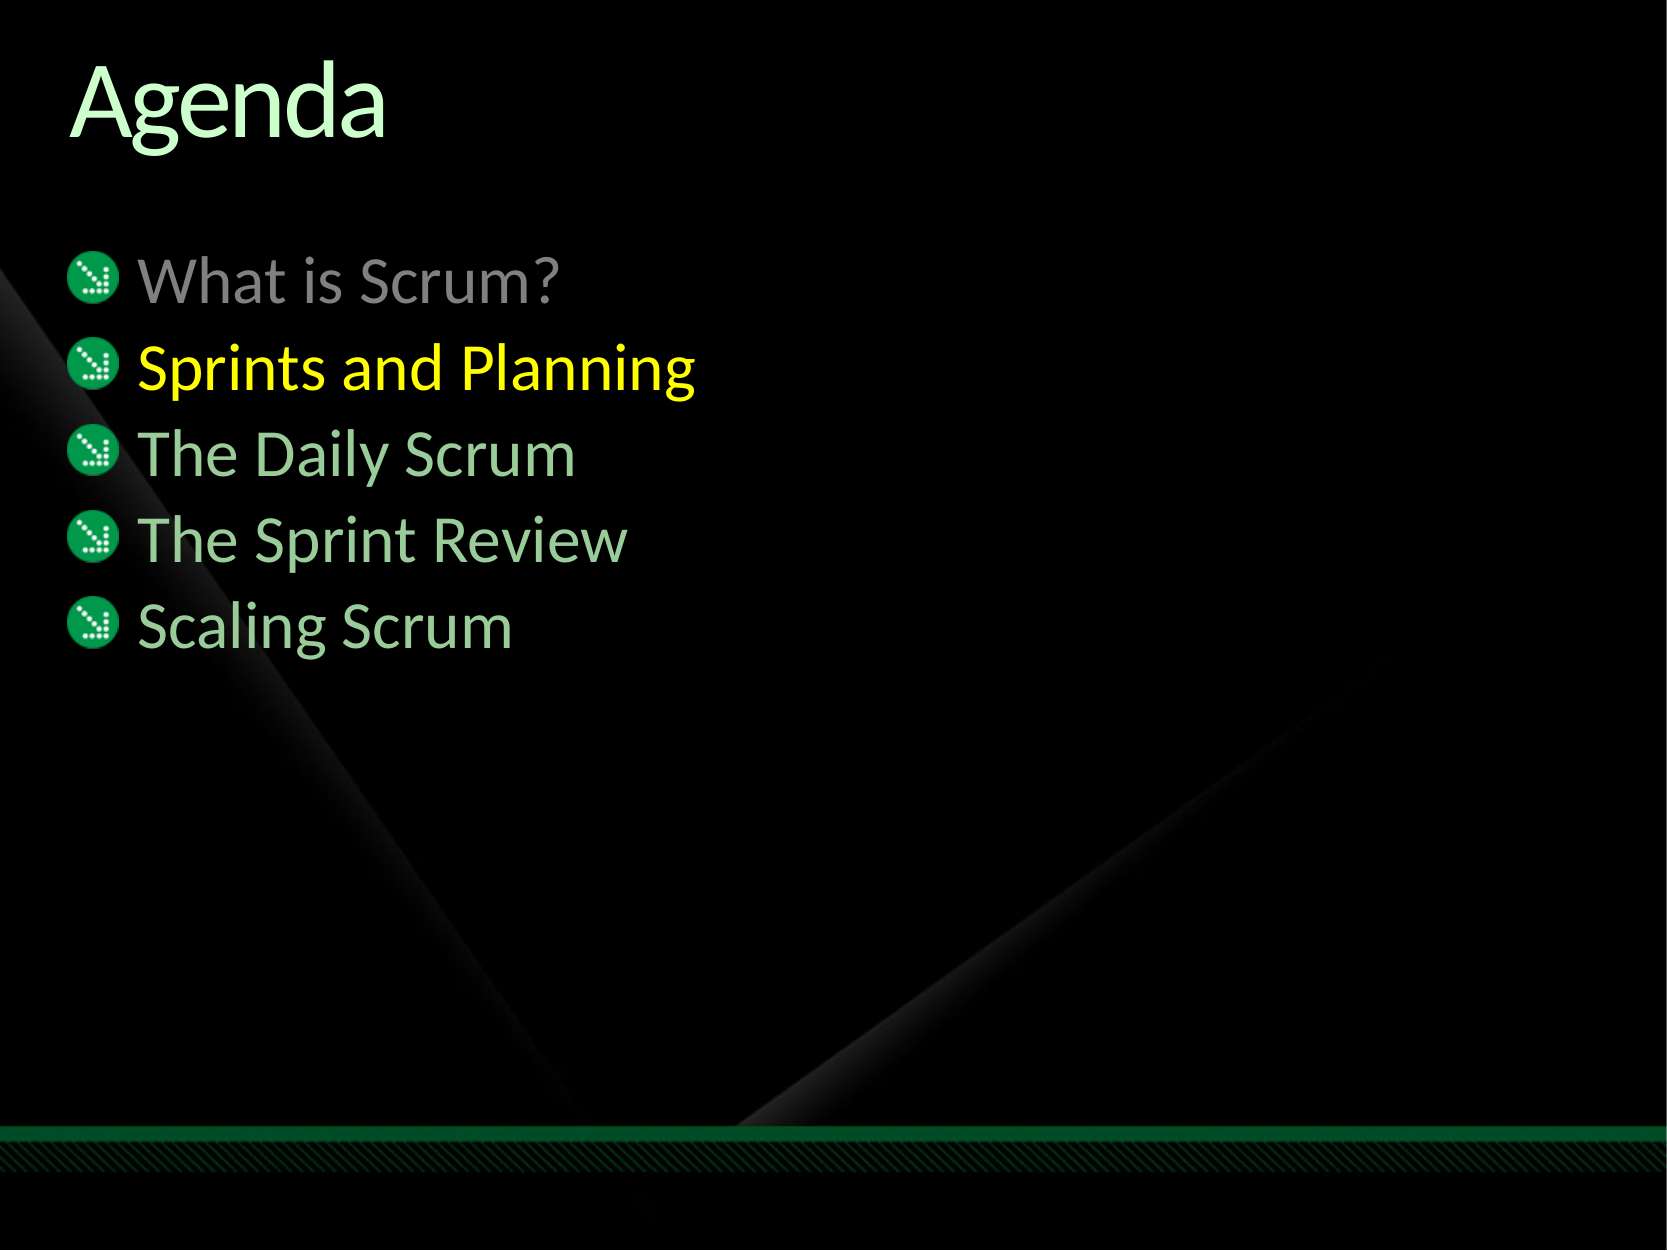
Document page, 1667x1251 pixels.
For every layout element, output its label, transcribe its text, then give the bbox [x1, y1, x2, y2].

picture [0, 0, 1667, 1250]
title Agenda [69, 41, 1598, 164]
list What is Scrum? Sprints and Planning The Daily Scrum The Sprint Review Scaling Scrum [67, 245, 1595, 666]
